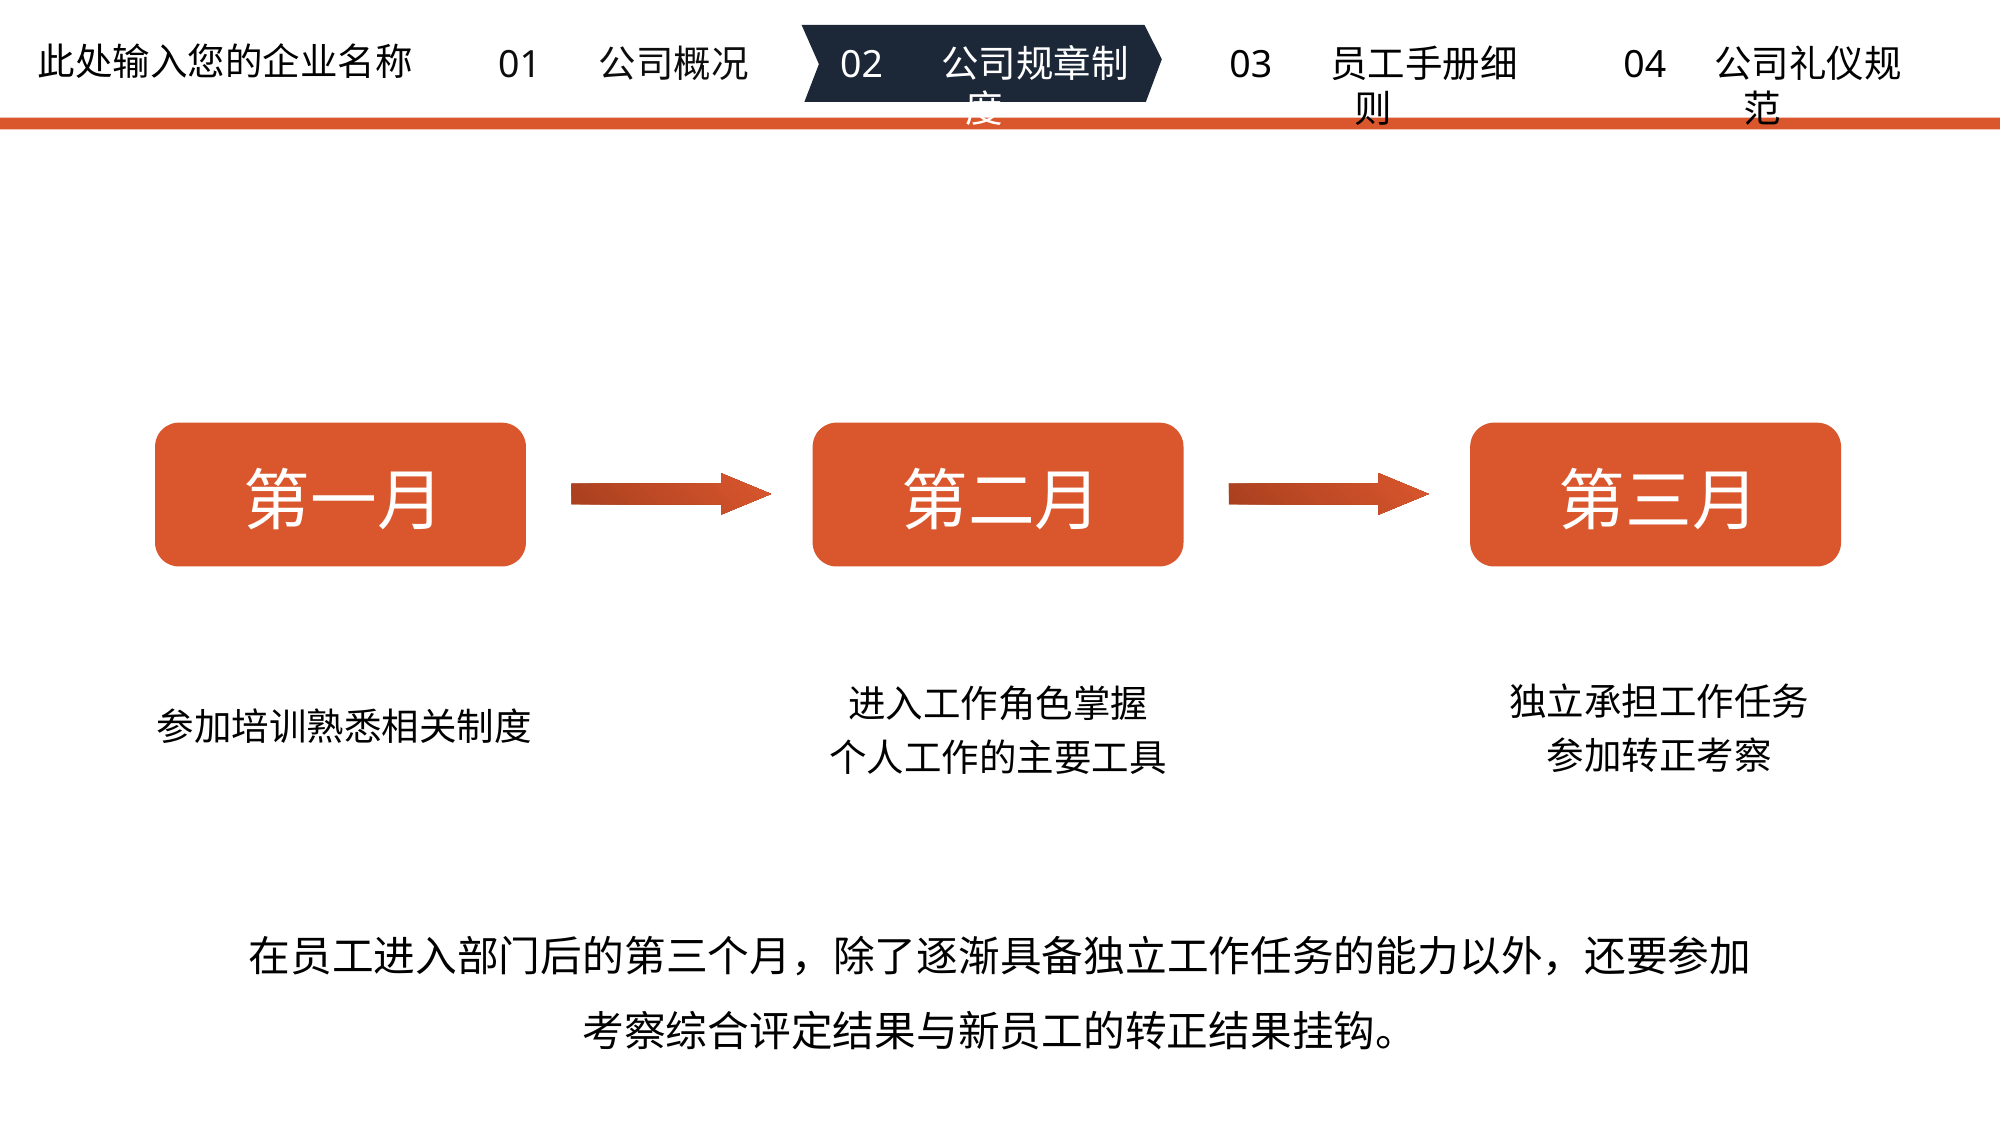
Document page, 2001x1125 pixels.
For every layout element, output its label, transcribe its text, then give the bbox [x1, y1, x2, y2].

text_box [1470, 422, 1842, 567]
text_box [571, 473, 771, 515]
text_box 在员工进入部门后的第三个月，除了逐渐具备独立工作任务的能力以外，还要参加 考察综合评定结果与新员工的转正结果挂钩。 [208, 897, 1792, 1062]
text_box 03 员工手册细则 [1204, 32, 1543, 138]
text_box [0, 117, 815, 130]
text_box [800, 23, 1150, 58]
text_box 参加培训熟悉相关制度 [86, 686, 602, 756]
text_box [1543, 117, 1593, 130]
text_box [812, 422, 1184, 567]
text_box [1228, 473, 1429, 515]
text_box [1154, 41, 1163, 84]
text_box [155, 422, 526, 567]
text_box 02 公司规章制度 [815, 32, 1154, 138]
text_box [1932, 117, 2000, 130]
text_box [802, 71, 815, 103]
text_box 04 公司礼仪规范 [1593, 32, 1932, 138]
text_box 01 公司概况 [482, 32, 765, 93]
text_box [1154, 117, 1204, 130]
text_box 进入工作角色掌握 个人工作的主要工具 [740, 663, 1256, 786]
text_box 此处输入您的企业名称 [17, 30, 432, 91]
text_box 独立承担工作任务 参加转正考察 [1401, 661, 1917, 785]
